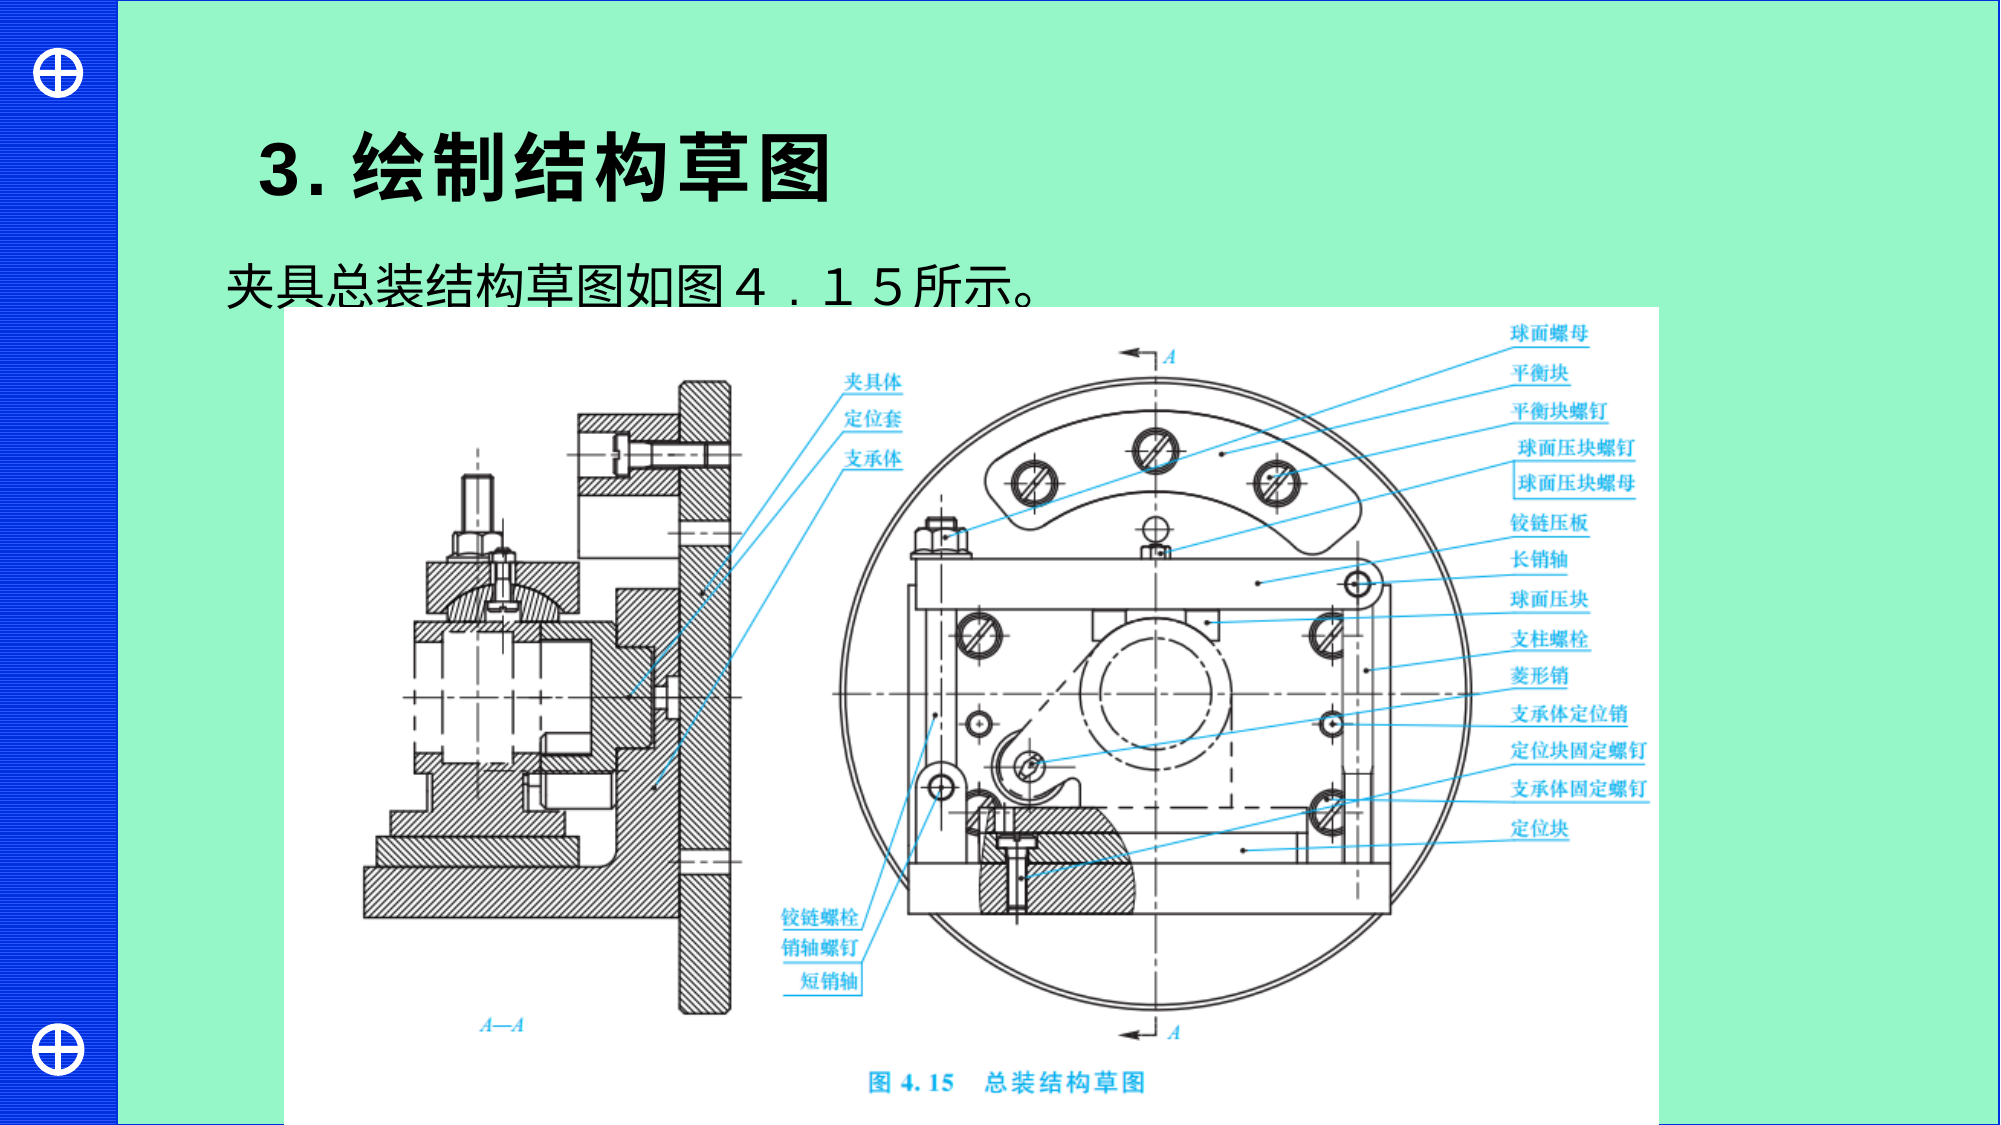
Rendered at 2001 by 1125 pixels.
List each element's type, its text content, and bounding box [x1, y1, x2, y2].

text_box 夹具总装结构草图如图４.１５所示。 [135, 217, 1980, 323]
picture [284, 307, 1659, 1125]
text_box 3.绘制结构草图 [135, 96, 1423, 217]
